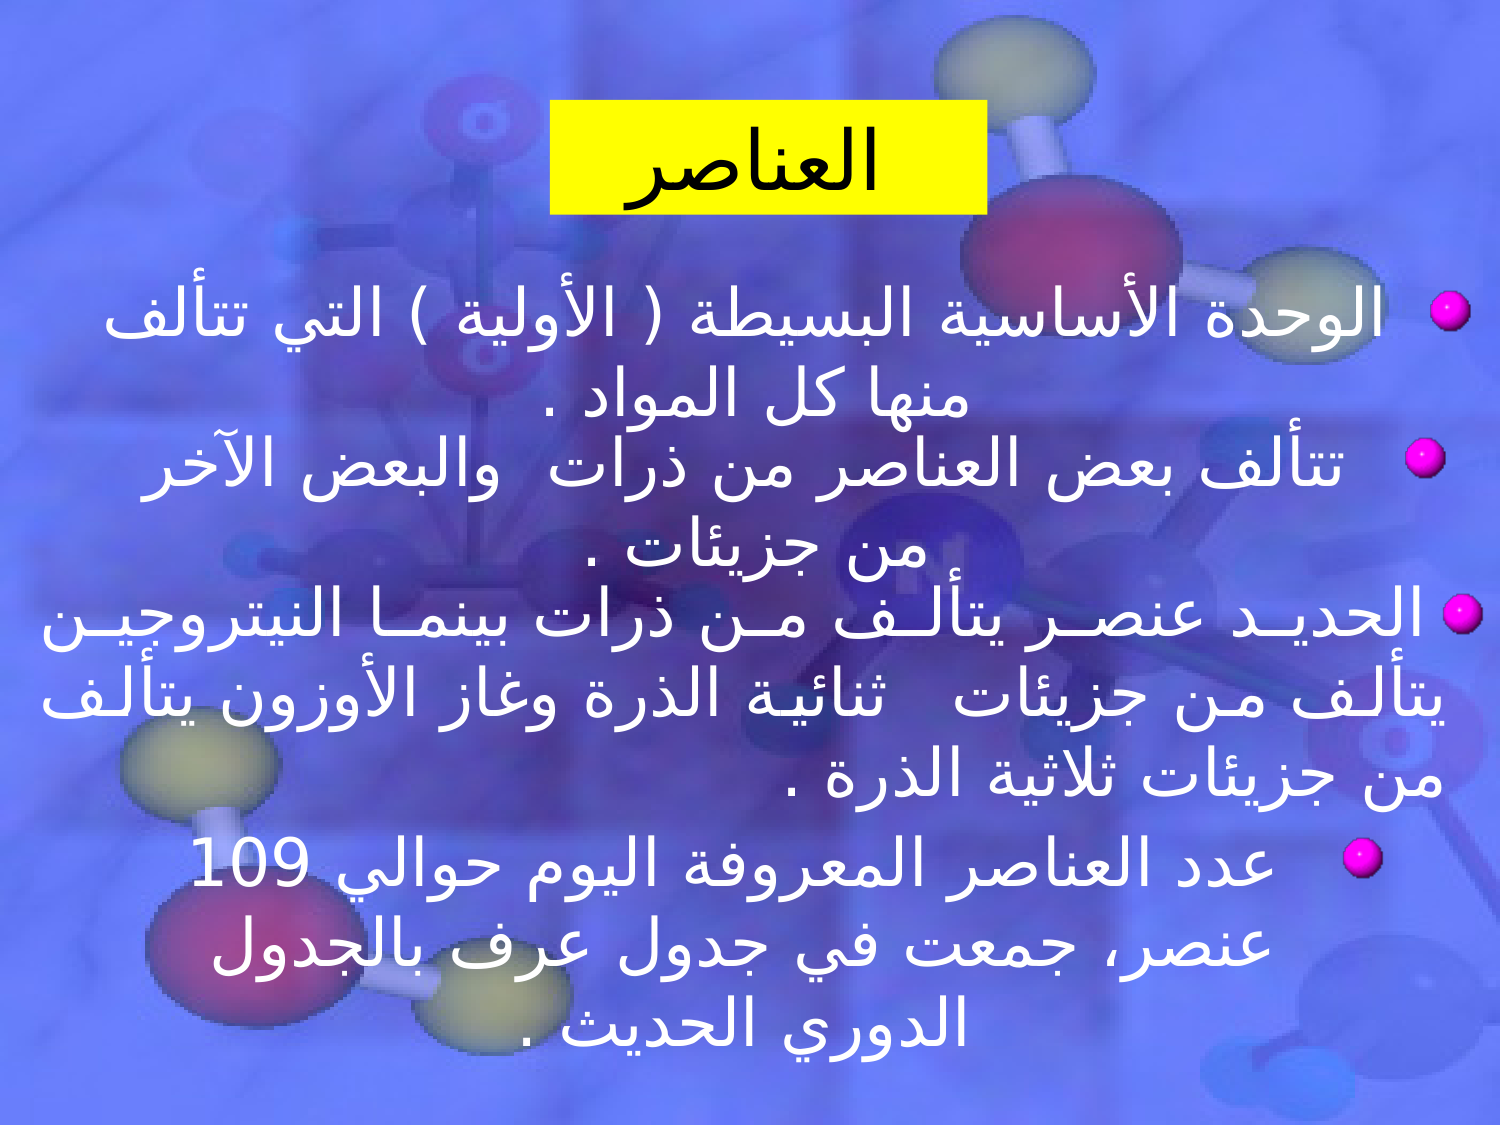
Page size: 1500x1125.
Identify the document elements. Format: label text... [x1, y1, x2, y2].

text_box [24, 562, 1500, 738]
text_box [162, 812, 1400, 988]
picture [908, 552, 919, 562]
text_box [112, 412, 1463, 508]
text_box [62, 262, 1488, 358]
text_box العناصر [549, 99, 988, 215]
picture [0, 0, 1500, 1125]
